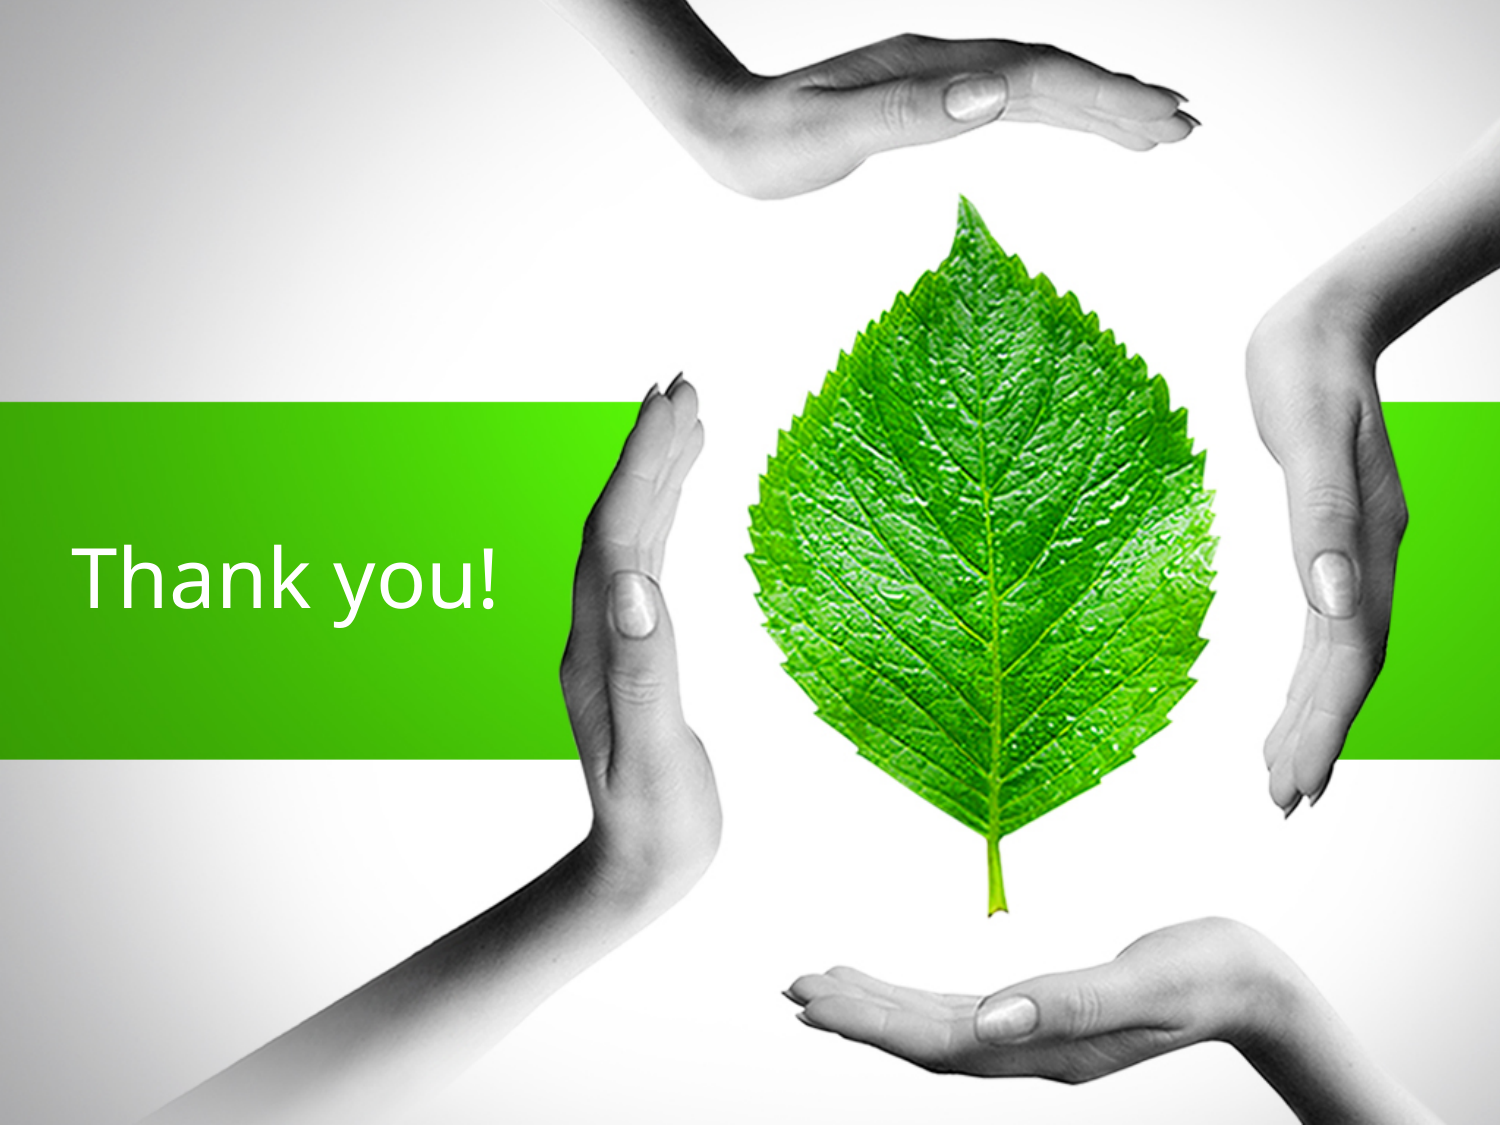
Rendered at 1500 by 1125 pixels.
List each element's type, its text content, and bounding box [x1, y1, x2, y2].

title Thank you! [17, 479, 556, 671]
picture [0, 0, 1500, 1125]
